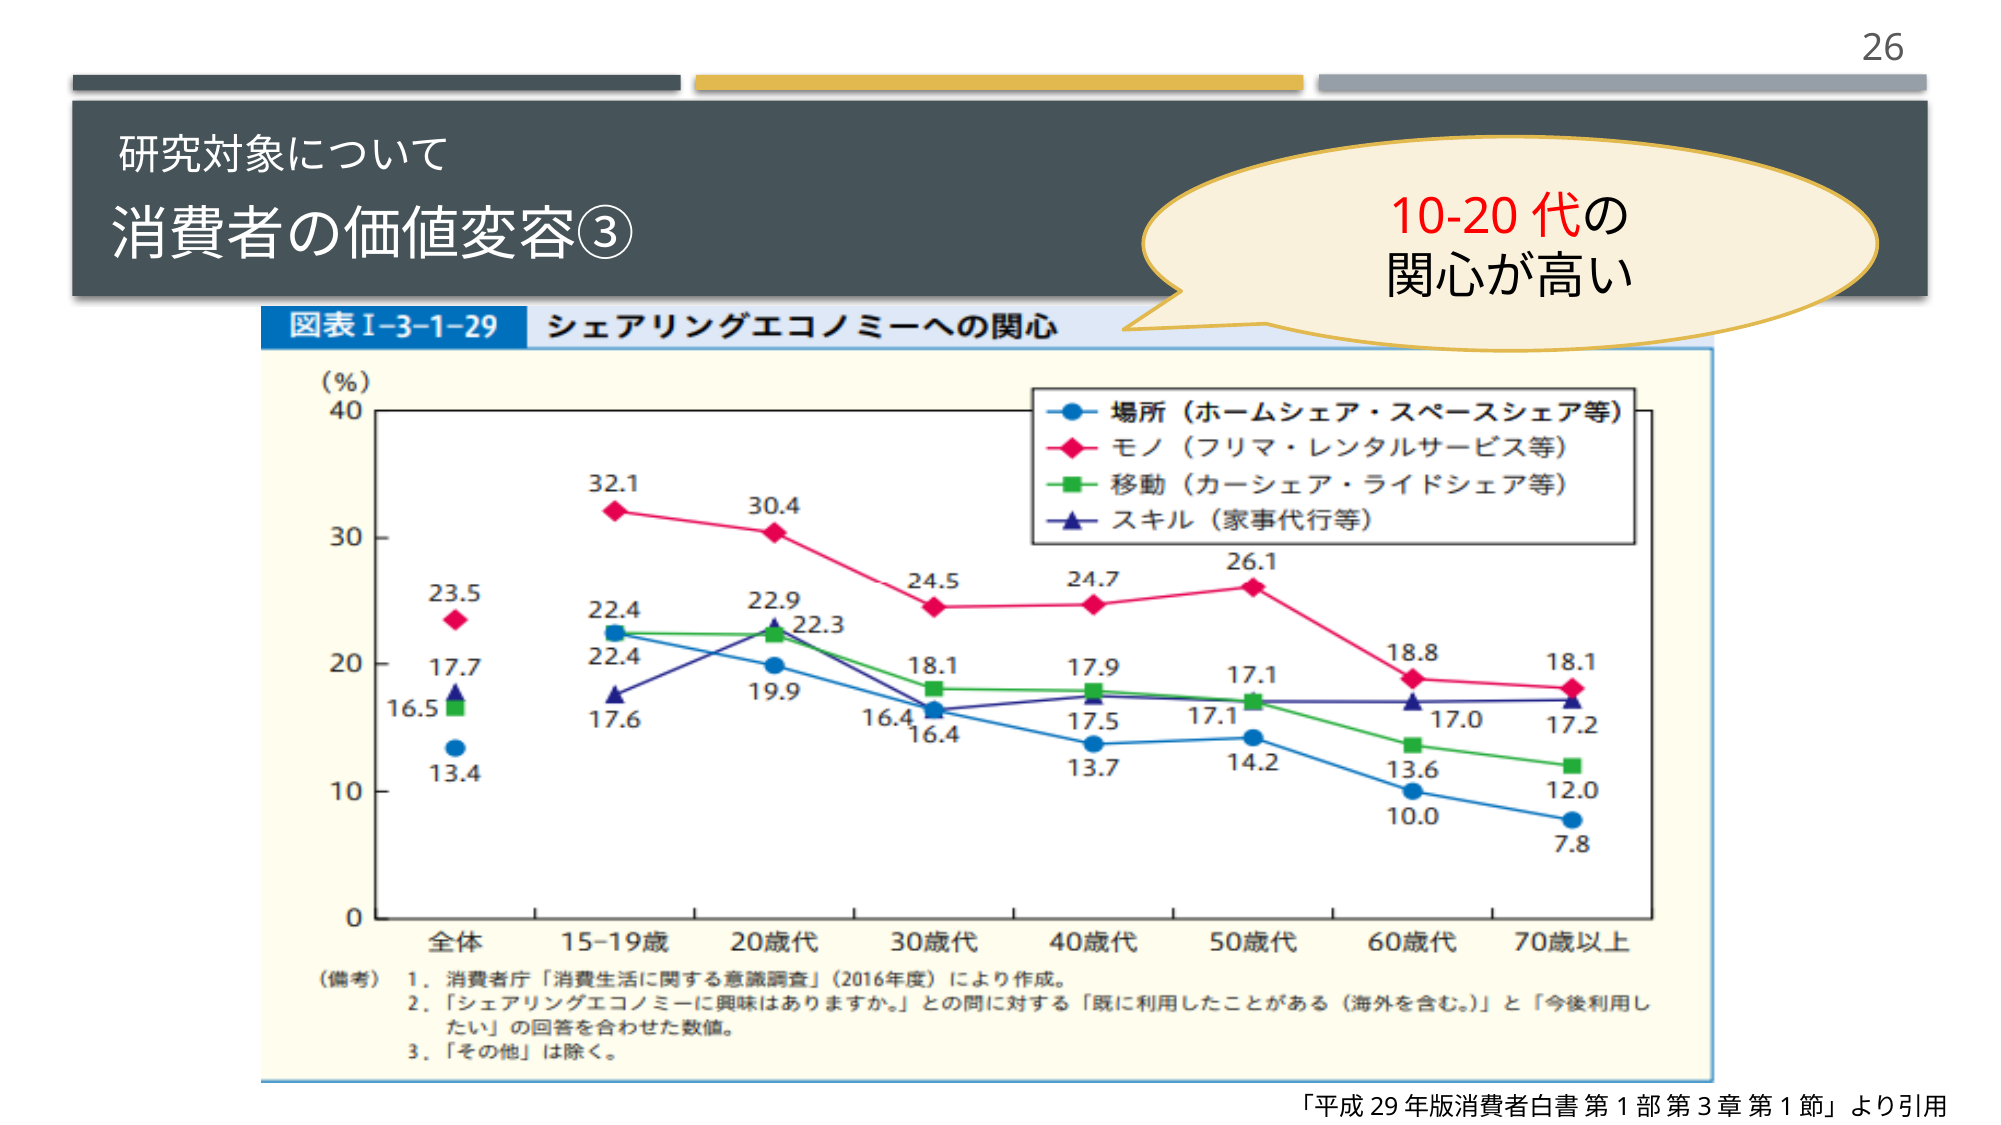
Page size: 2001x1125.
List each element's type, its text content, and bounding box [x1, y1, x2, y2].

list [260, 305, 1717, 1083]
text_box 「平成29年版消費者白書 第1部 第3章 第1節」より引用 [1223, 1037, 2000, 1125]
title 消費者の価値変容③ [95, 185, 1196, 274]
text_box 10-20代の 関心が高い [1141, 134, 1880, 333]
slide_number 26 [1747, 19, 1920, 79]
text_box 研究対象について [103, 120, 522, 185]
